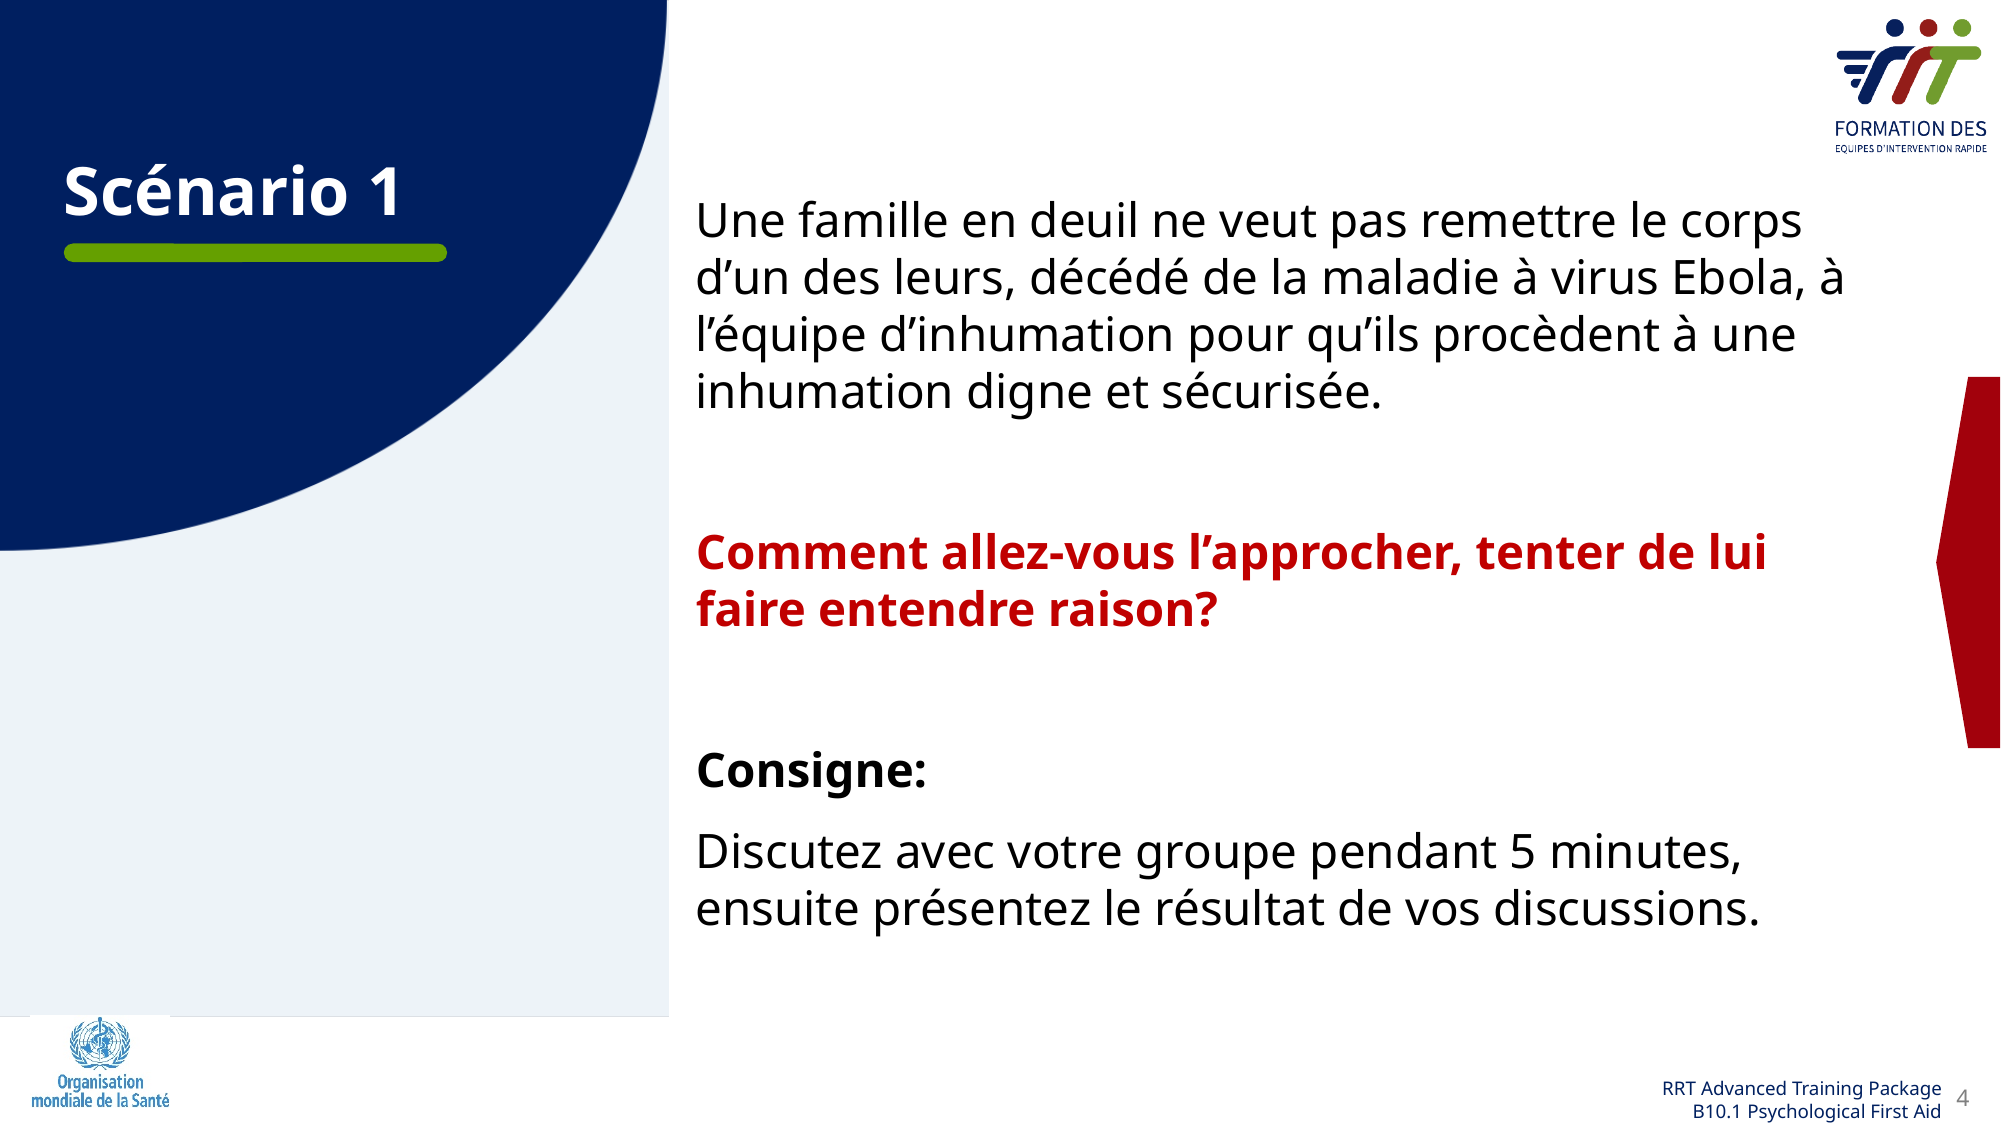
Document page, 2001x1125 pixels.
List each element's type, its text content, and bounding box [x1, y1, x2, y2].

picture [0, 0, 669, 1108]
title Scénario 1 [63, 92, 600, 231]
list Une famille en deuil ne veut pas remettre le corps d’un des leurs, décédé de la maladie à virus Ebola, à l’équipe d’inhumation pour qu’ils procèdent à une inhumation digne et sécurisée. Comment allez-vous l’approcher, tenter de lui faire entendre raison? Consigne: Discutez avec votre groupe pendant 5 minutes, ensuite présentez le résultat de vos discussions. [687, 182, 1895, 943]
picture [1835, 18, 1987, 154]
